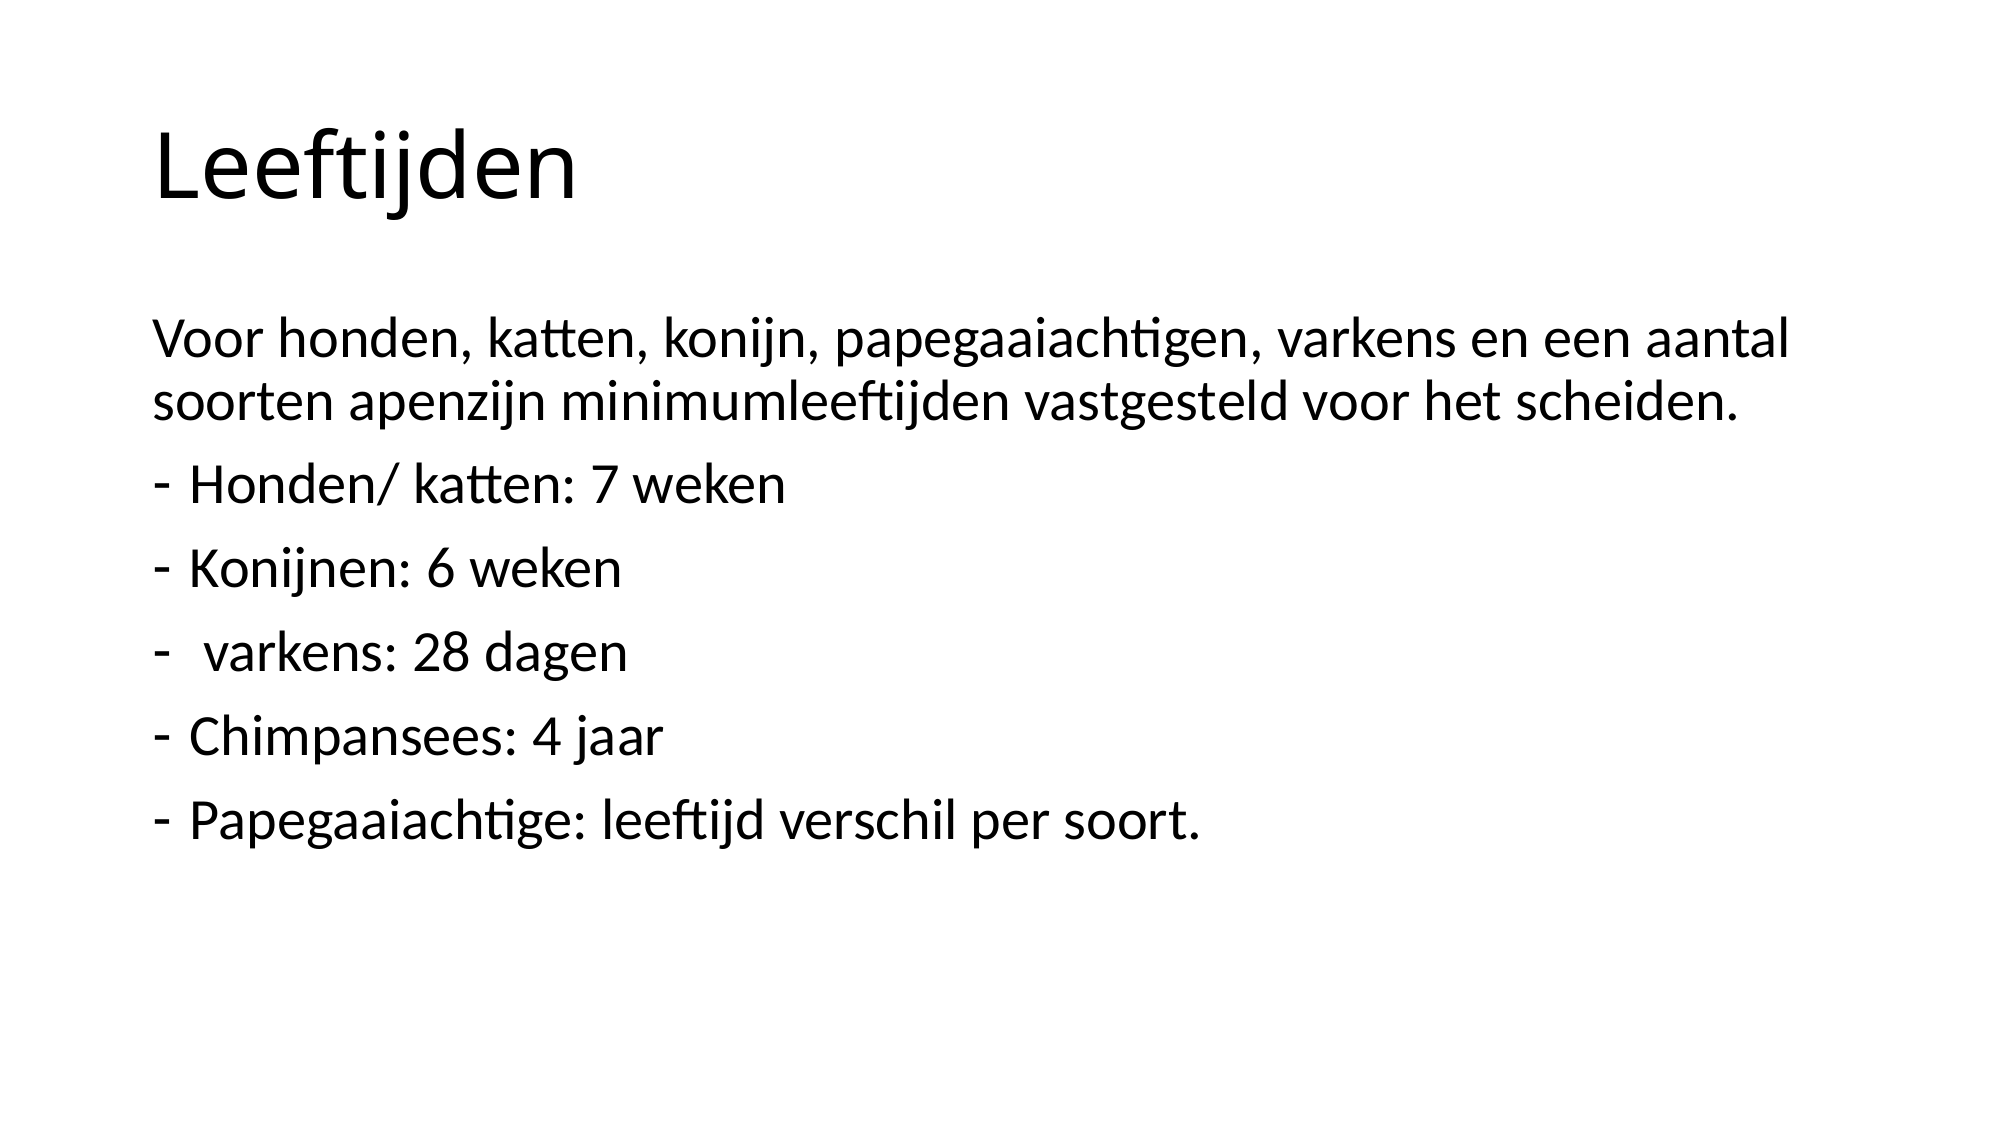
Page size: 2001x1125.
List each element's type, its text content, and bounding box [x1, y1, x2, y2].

title Leeftijden [137, 59, 1863, 278]
list Voor honden, katten, konijn, papegaaiachtigen, varkens en een aantal soorten apenzijn minimumleeftijden vastgesteld voor het scheiden. Honden/ katten: 7 weken Konijnen: 6 weken varkens: 28 dagen Chimpansees: 4 jaar Papegaaiachtige: leeftijd verschil per soort. [137, 299, 1863, 1014]
